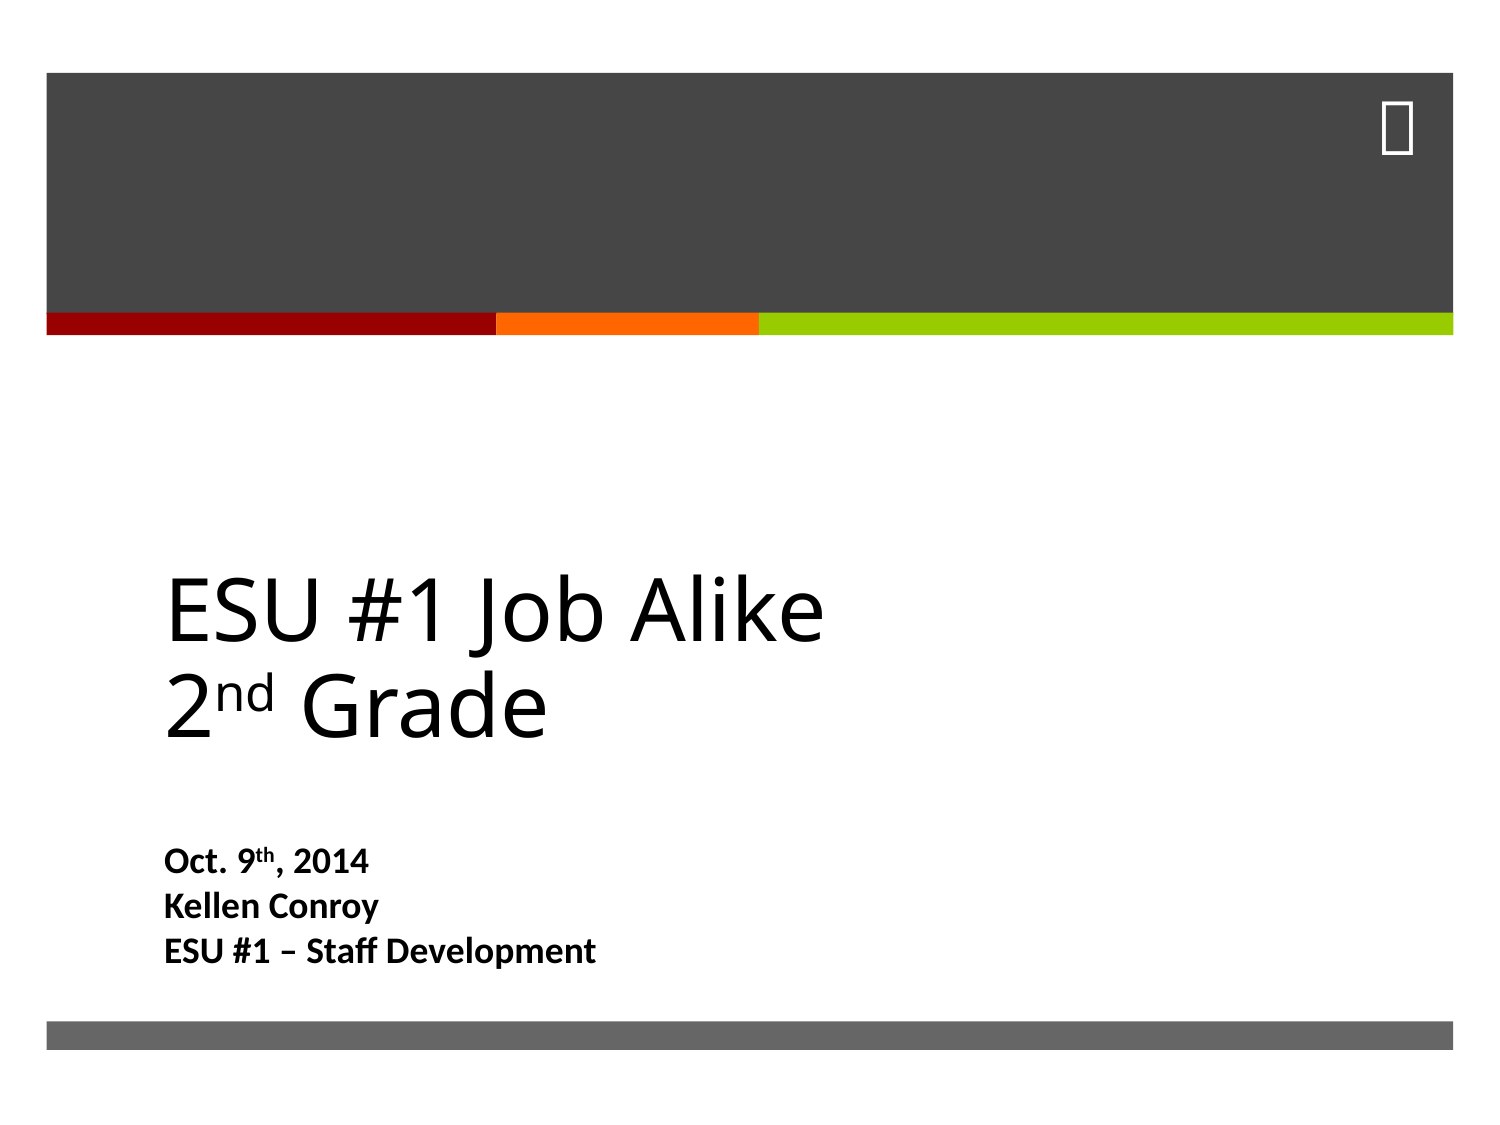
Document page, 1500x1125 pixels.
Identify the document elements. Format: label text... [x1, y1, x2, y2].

title ESU #1 Job Alike 2nd Grade [149, 399, 1327, 763]
subtitle Oct. 9th, 2014 Kellen Conroy ESU #1 – Staff Development [149, 828, 1074, 1023]
